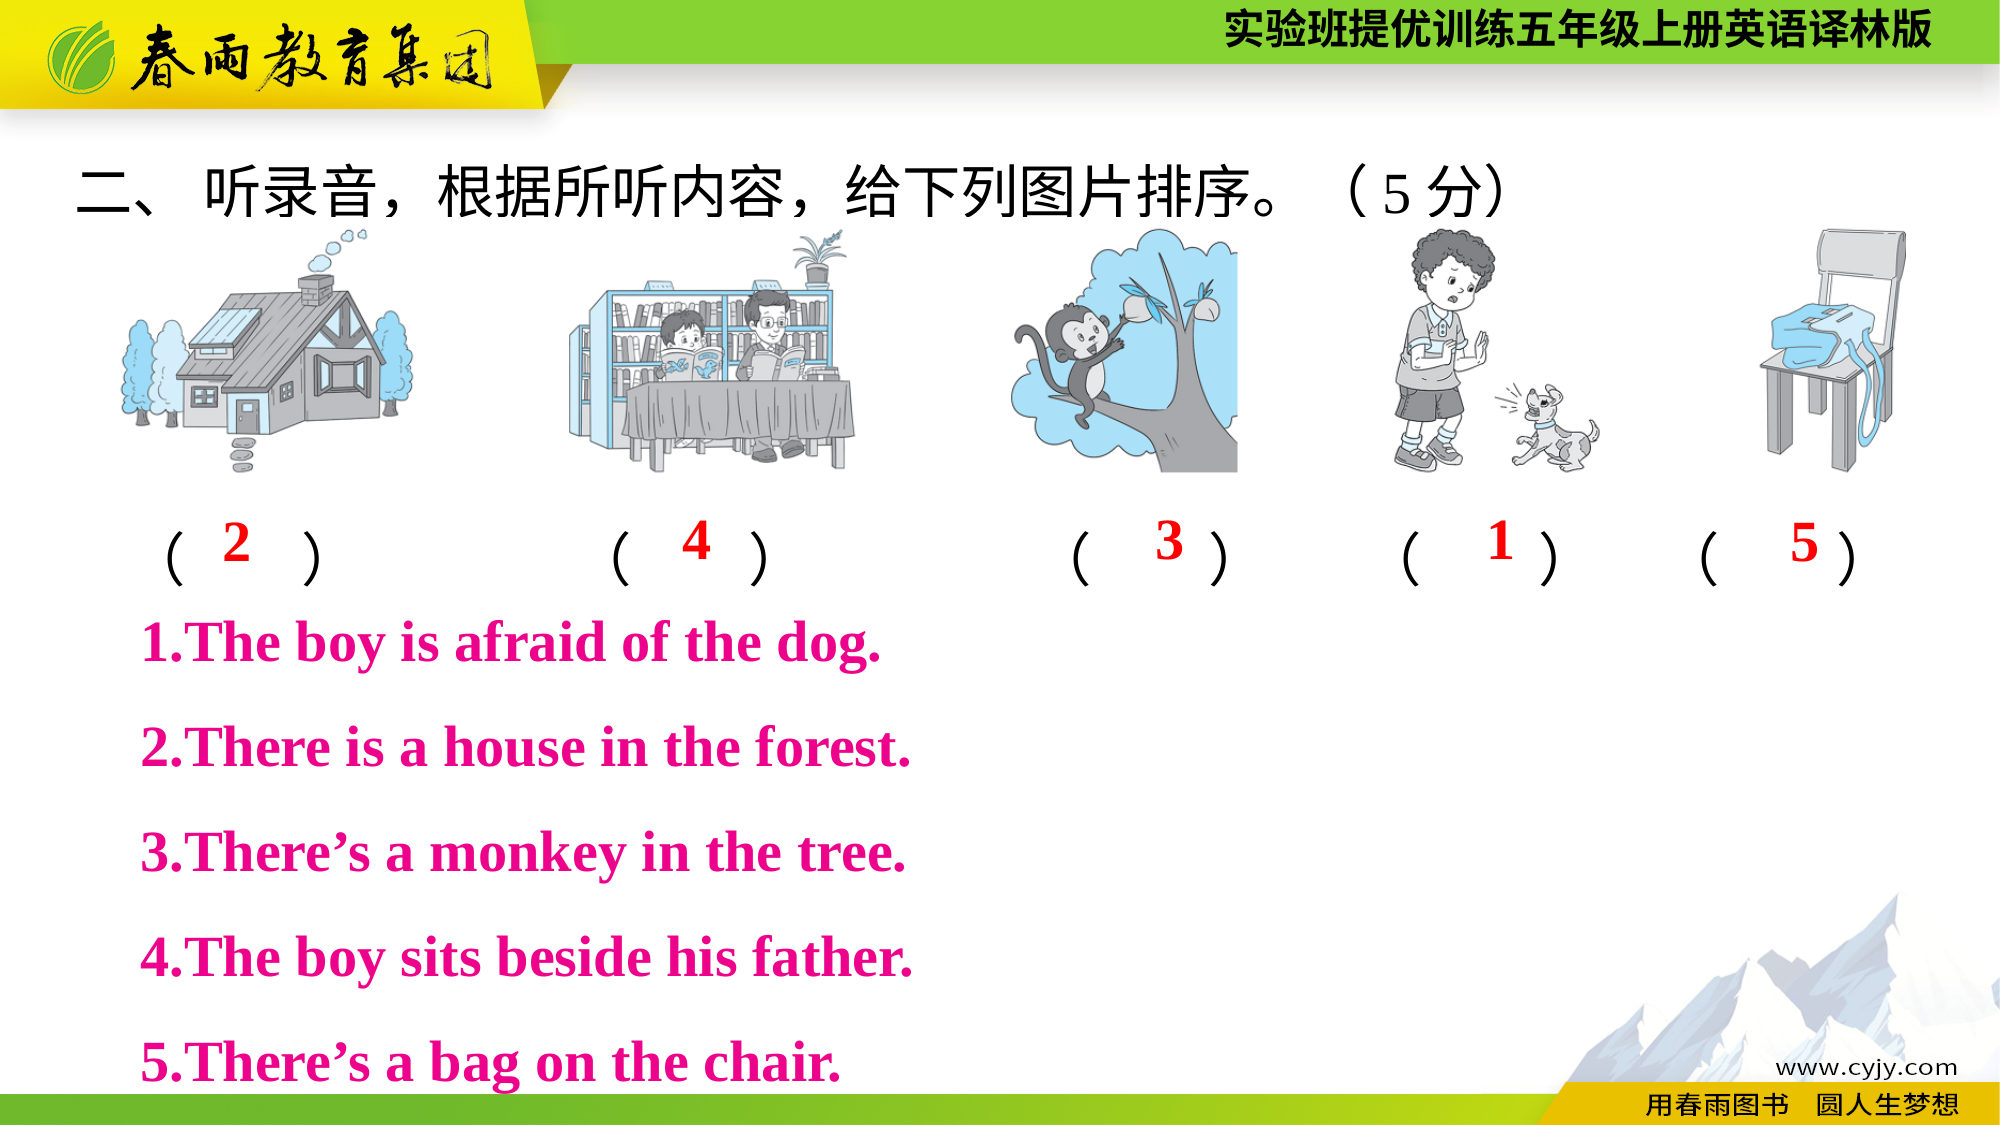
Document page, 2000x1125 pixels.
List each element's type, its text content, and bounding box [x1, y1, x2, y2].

text_box 4 [668, 493, 728, 579]
text_box 1.The boy is afraid of the dog. 2.There is a house in the forest. 3.There’s a monkey in the tree. 4.The boy sits beside his father. 5.There’s a bag on the chair. [125, 560, 1126, 1101]
text_box 1 [1472, 493, 1531, 579]
picture [0, 0, 2000, 1125]
text_box （ ） （ ） （ ） （ ） （ ） [59, 480, 1944, 601]
list 二、 听录音，根据所听内容，给下列图片排序。（5分） [59, 112, 1944, 221]
text_box 3 [1141, 493, 1201, 579]
text_box 5 [1775, 495, 1835, 581]
text_box 2 [207, 496, 267, 581]
